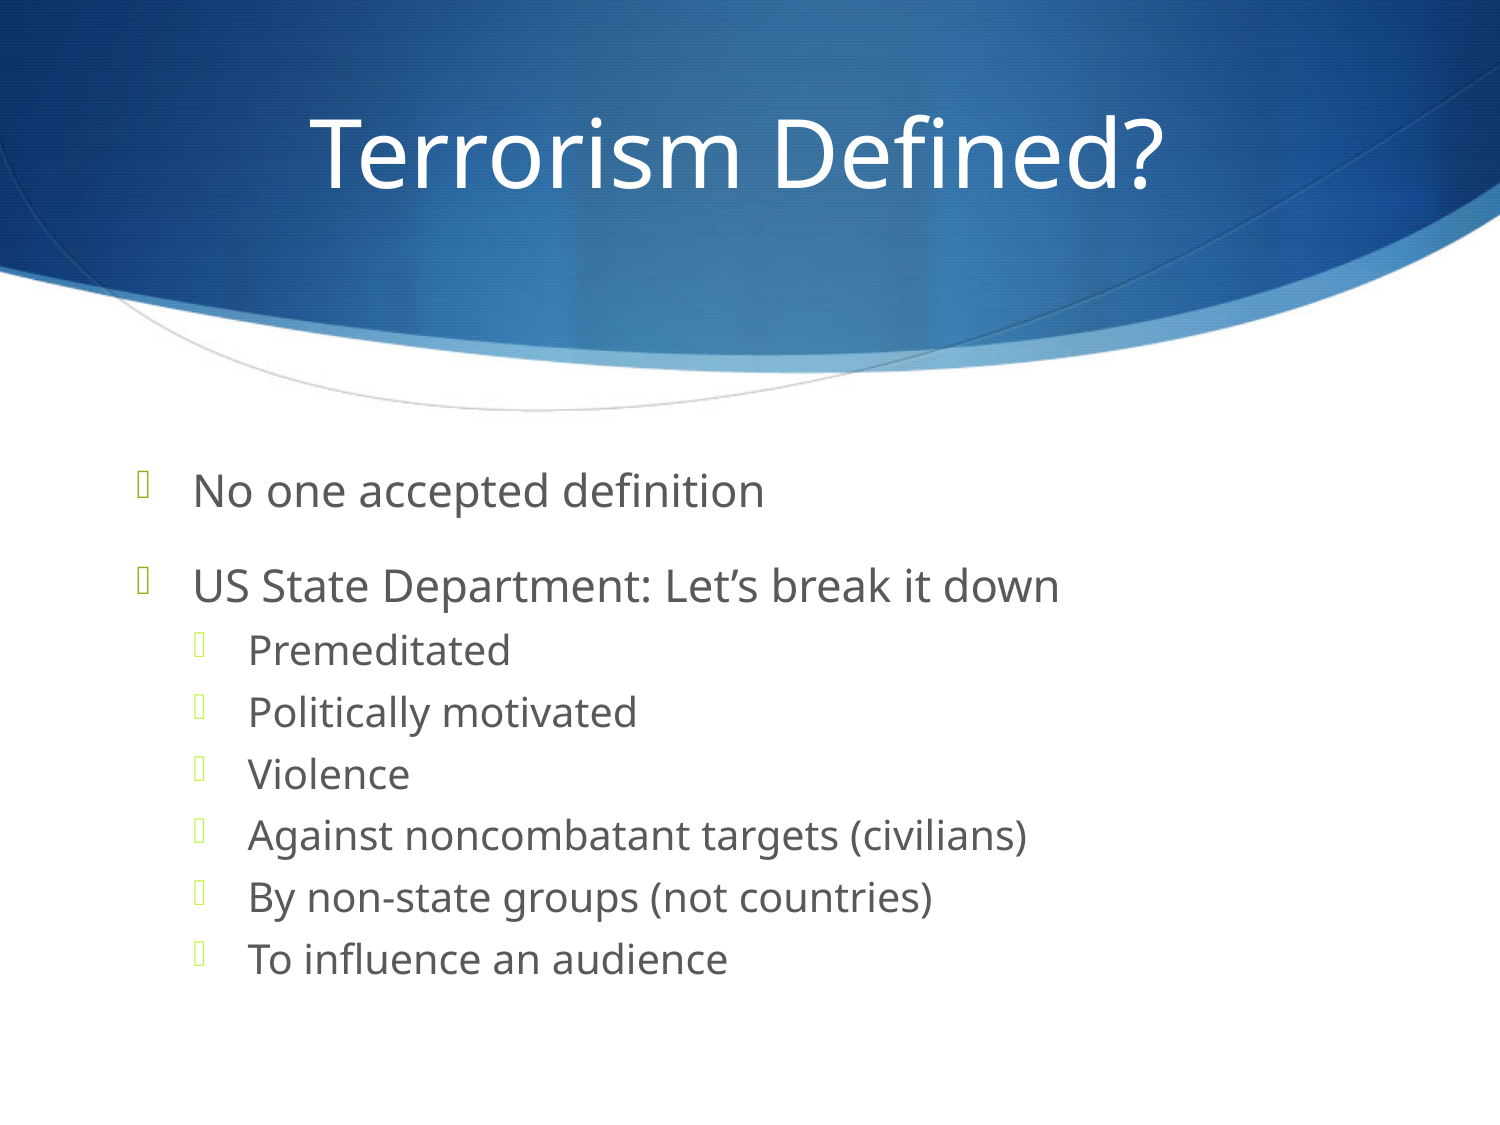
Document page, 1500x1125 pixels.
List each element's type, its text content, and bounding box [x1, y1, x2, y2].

picture [0, 0, 1500, 1125]
list No one accepted definition US State Department: Let’s break it down Premeditated Politically motivated Violence Against noncombatant targets (civilians) By non-state groups (not countries) To influence an audience [121, 454, 1379, 991]
title Terrorism Defined? [75, 56, 1425, 245]
